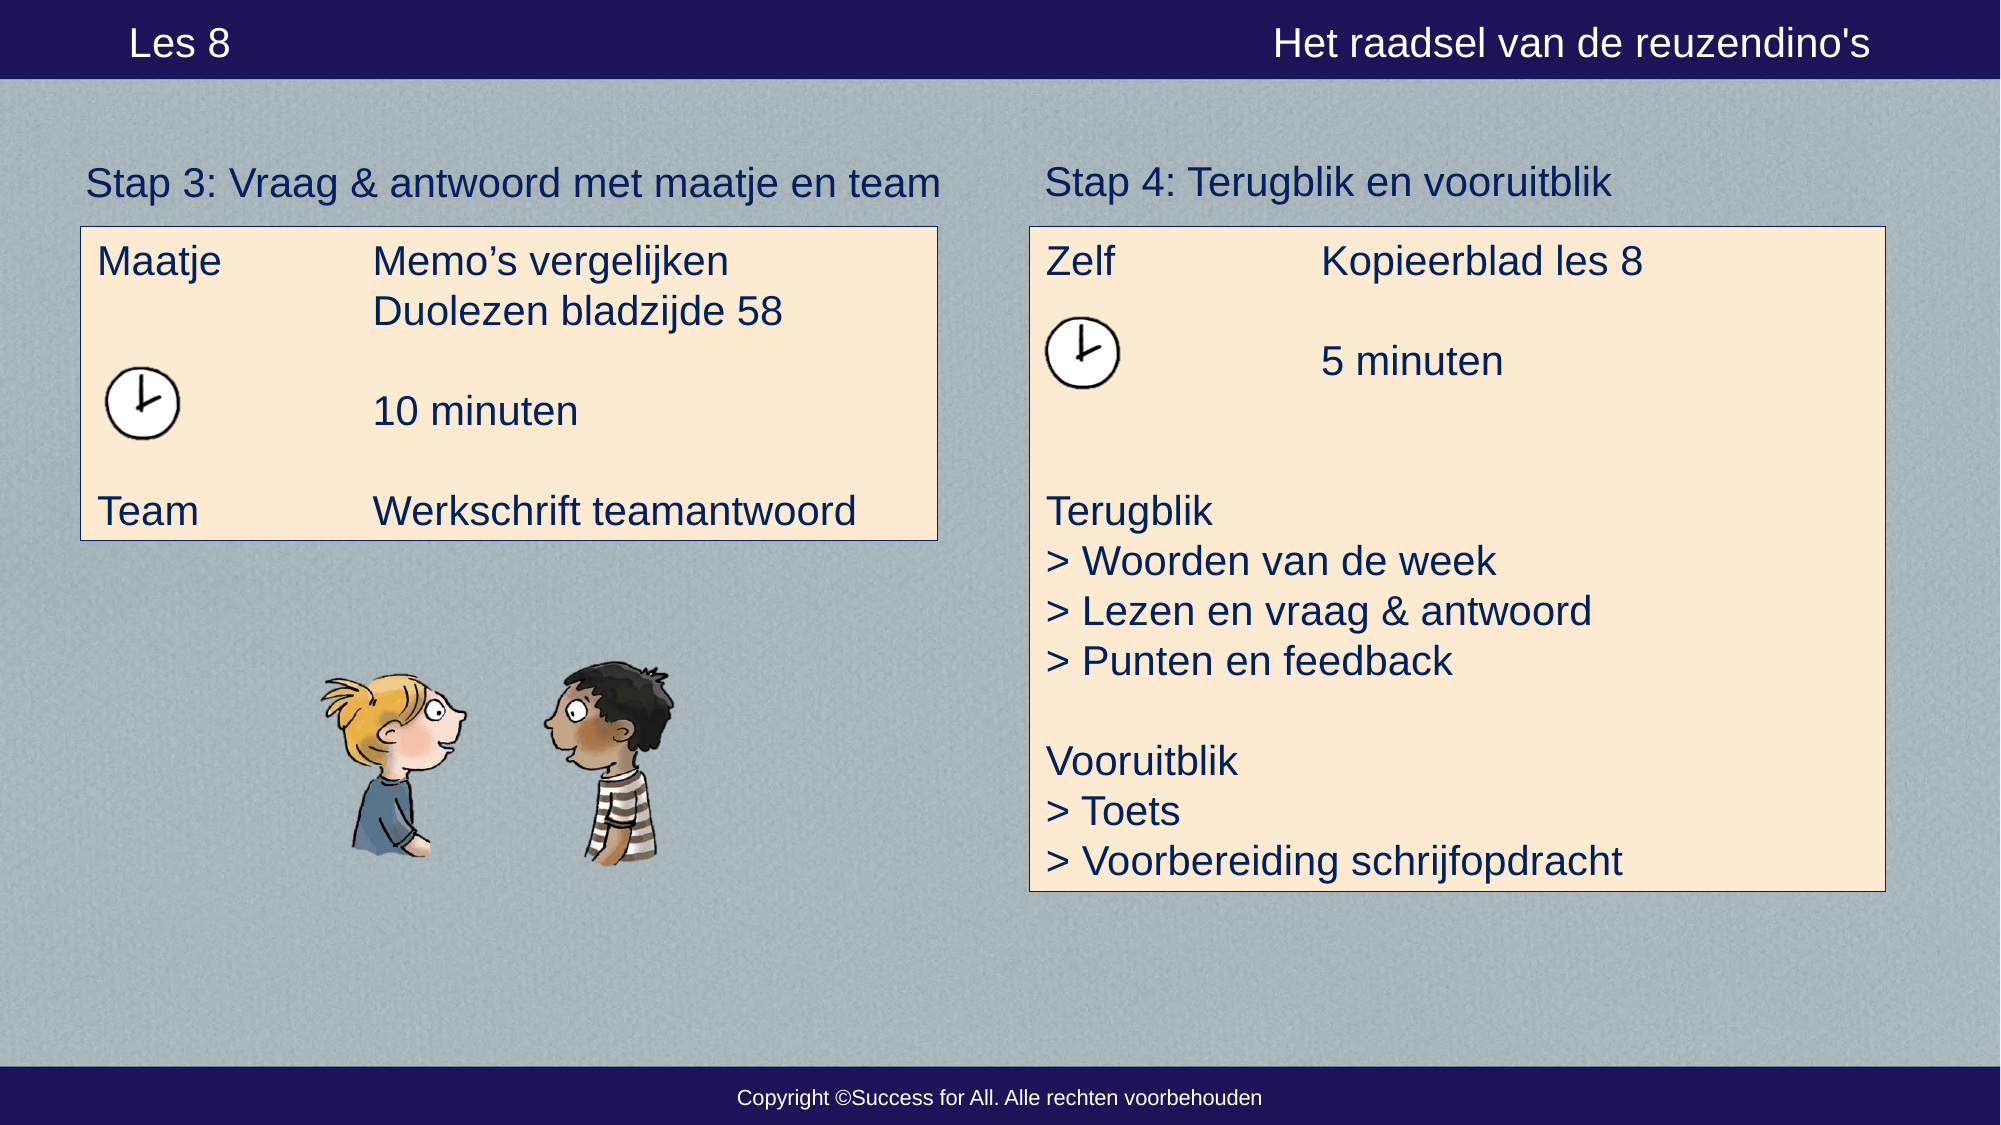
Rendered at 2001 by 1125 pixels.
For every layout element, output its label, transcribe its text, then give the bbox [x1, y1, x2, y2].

text_box Zelf Kopieerblad les 8 5 minuten Terugblik > Woorden van de week > Lezen en vraag & antwoord > Punten en feedback Vooruitblik > Toets > Voorbereiding schrijfopdracht [1029, 226, 1886, 892]
text_box Les 8 [114, 8, 354, 73]
text_box Copyright ©Success for All. Alle rechten voorbehouden [0, 1076, 2000, 1125]
text_box Stap 3: Vraag & antwoord met maatje en team [70, 148, 1000, 214]
text_box Stap 4: Terugblik en vooruitblik [1029, 147, 1822, 213]
picture [0, 0, 2001, 1125]
text_box Het raadsel van de reuzendino's [999, 8, 1886, 73]
text_box Maatje Memo’s vergelijken Duolezen bladzijde 58 10 minuten Team Werkschrift teamantwoord [80, 226, 938, 541]
